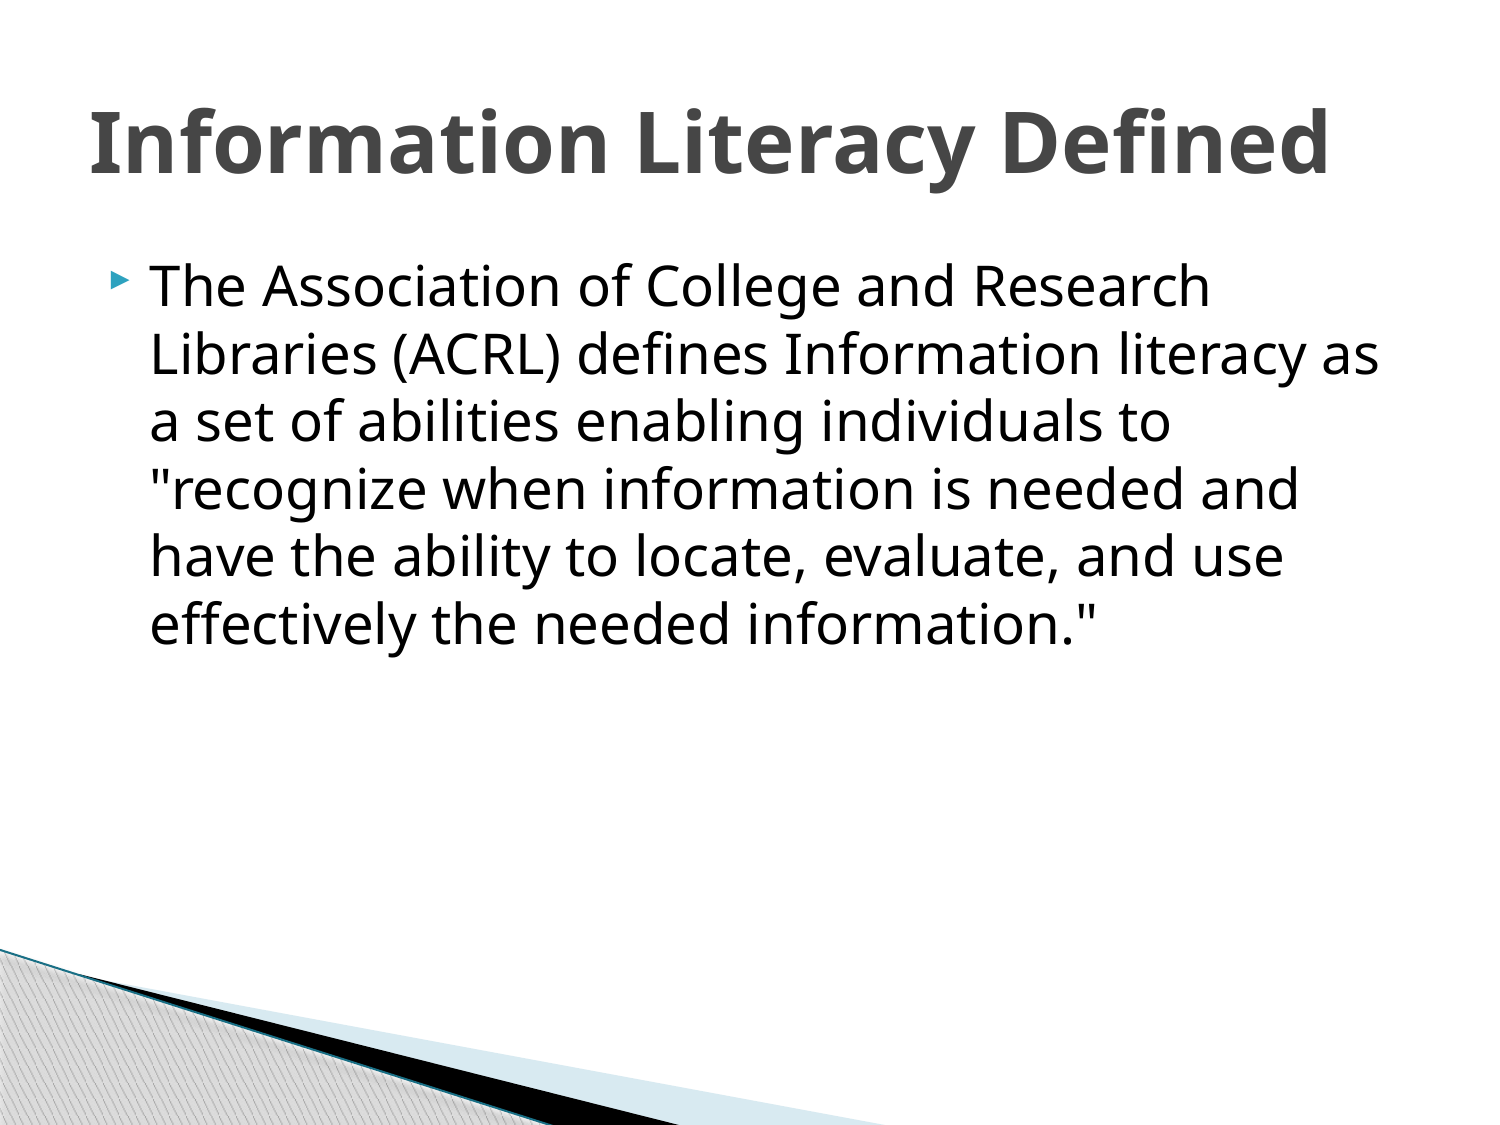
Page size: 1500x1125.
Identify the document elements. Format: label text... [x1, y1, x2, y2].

title Information Literacy Defined [75, 45, 1425, 233]
list The Association of College and Research Libraries (ACRL) defines Information literacy as a set of abilities enabling individuals to "recognize when information is needed and have the ability to locate, evaluate, and use effectively the needed information." [75, 243, 1425, 986]
